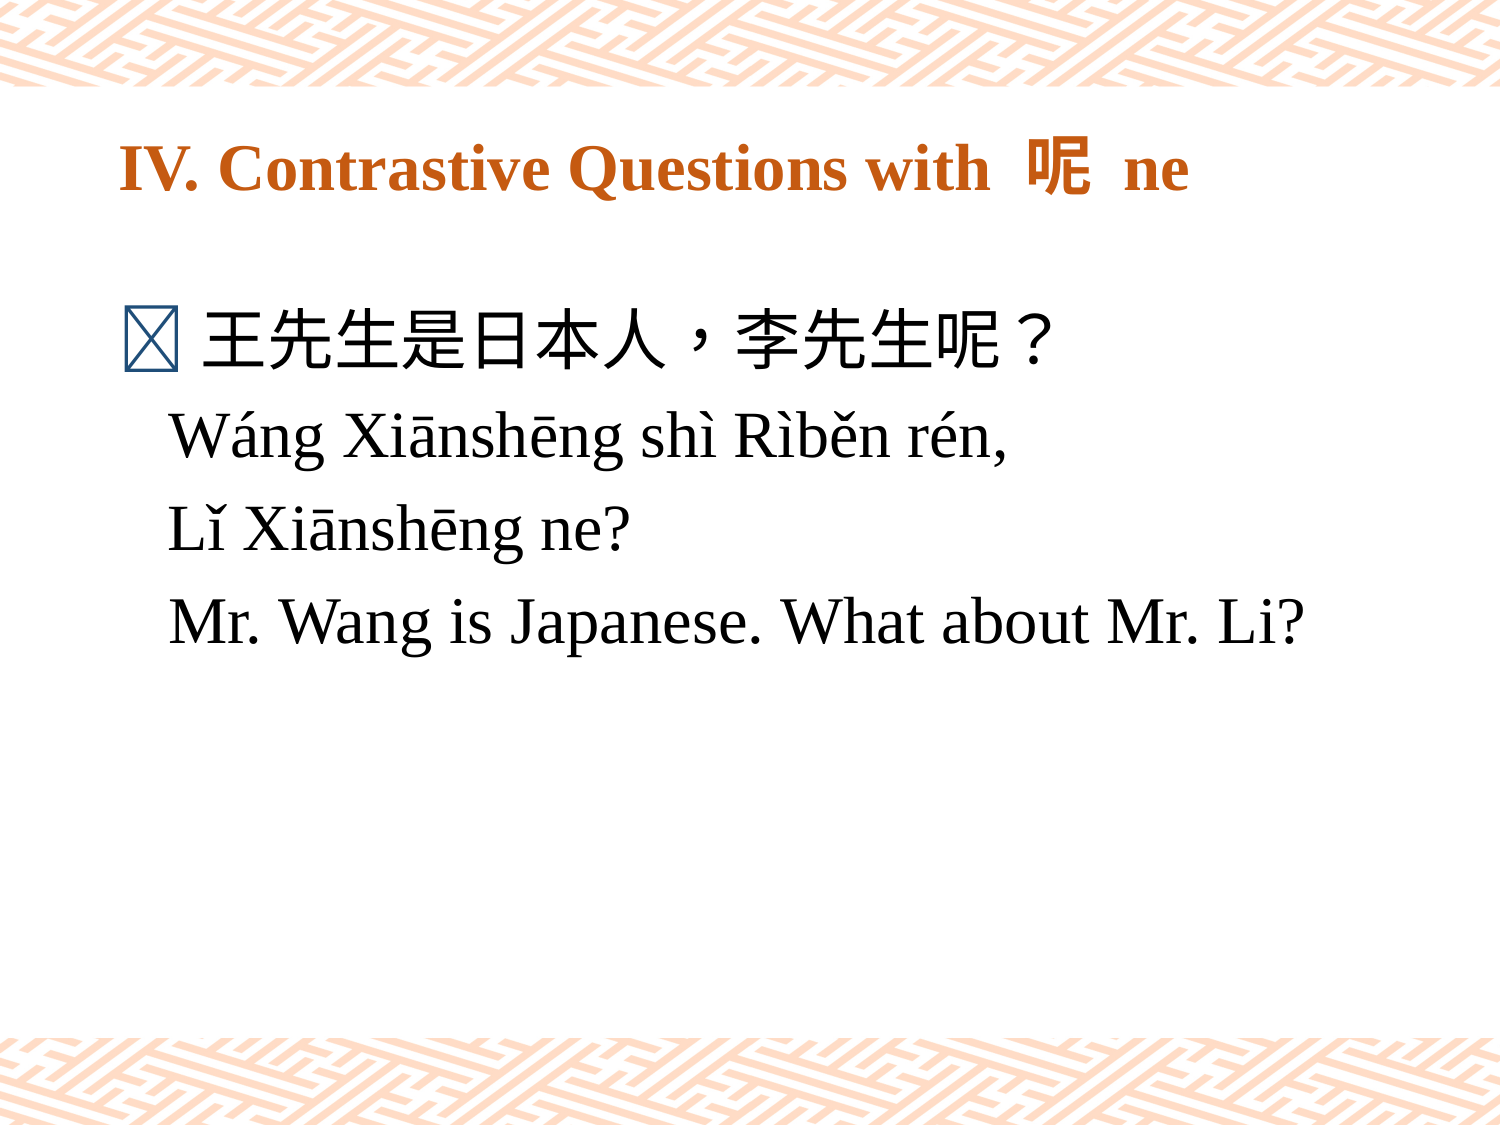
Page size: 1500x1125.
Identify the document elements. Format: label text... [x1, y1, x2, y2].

list 王先生是日本人，李先生呢？ Wáng Xiānshēng shì Rìběn rén, Lǐ Xiānshēng ne? Mr. Wang is Japanese. What about Mr. Li? [103, 299, 1397, 1014]
title IV. Contrastive Questions with 呢 ne [103, 59, 1397, 278]
picture [0, 0, 1500, 1125]
